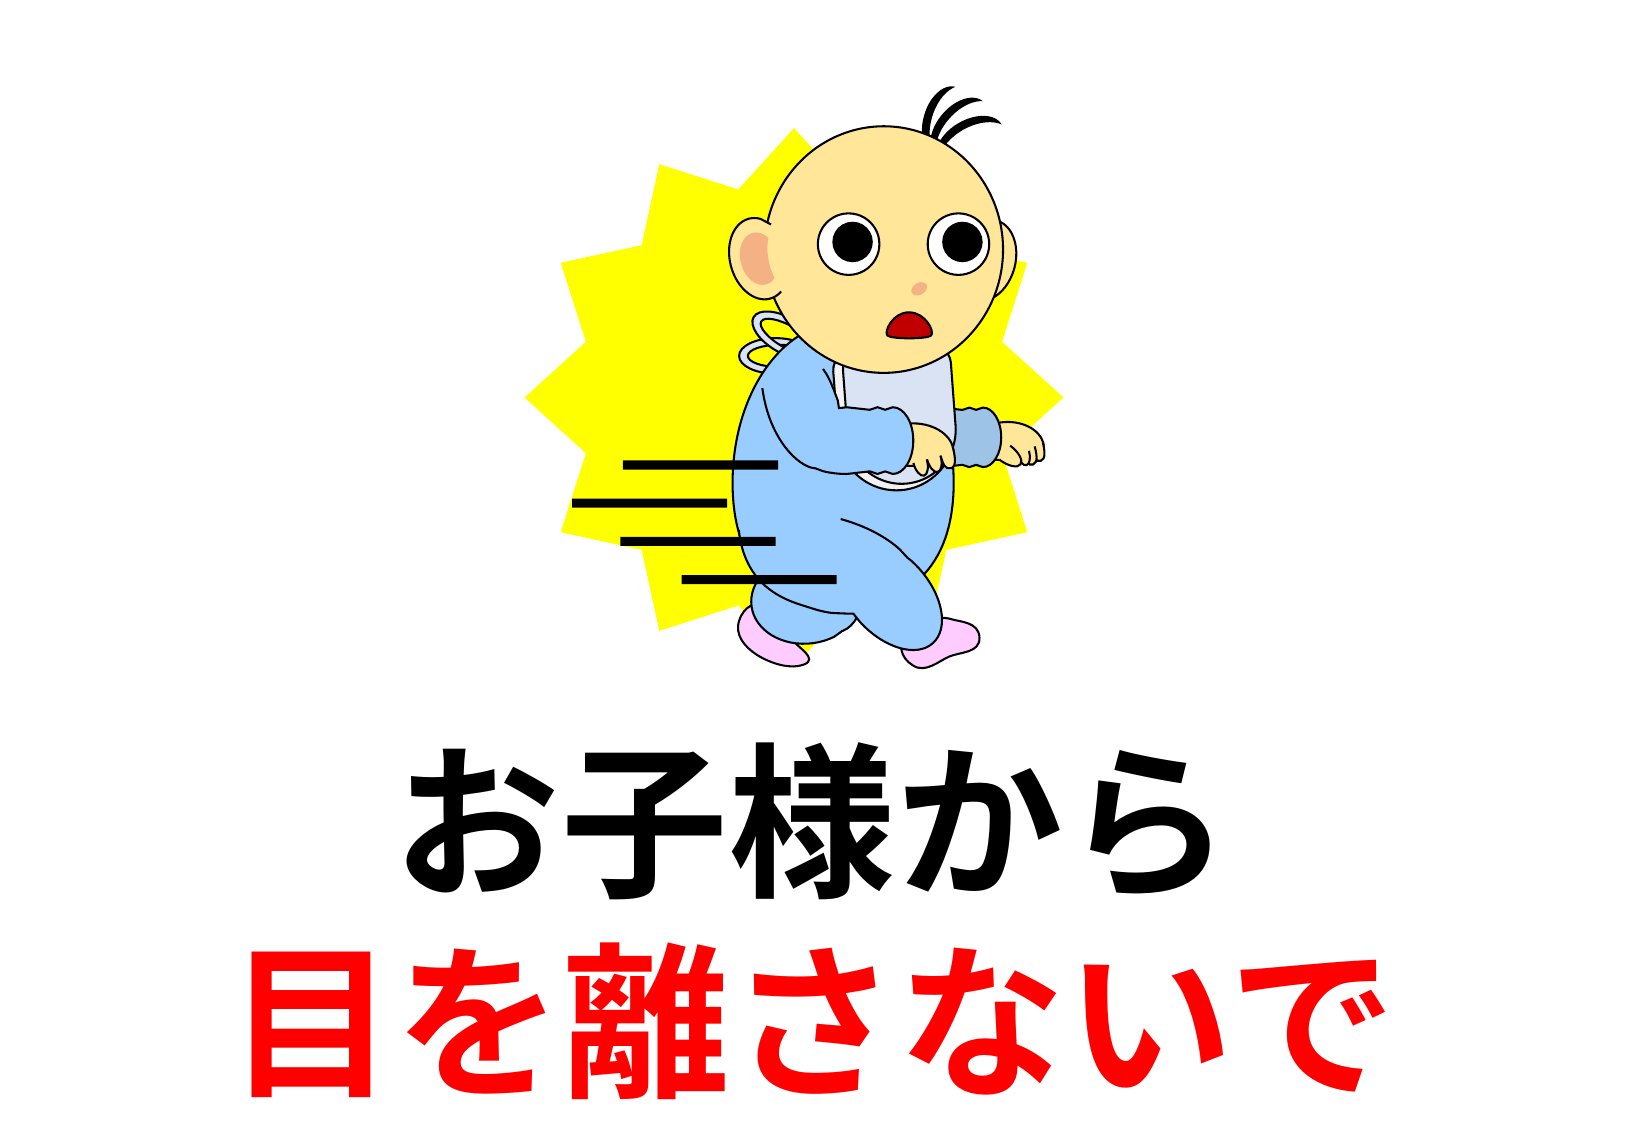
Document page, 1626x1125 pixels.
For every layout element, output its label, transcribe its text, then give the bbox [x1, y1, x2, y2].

text_box お子様から 目を離さないで [0, 710, 1625, 1125]
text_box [524, 82, 1064, 687]
